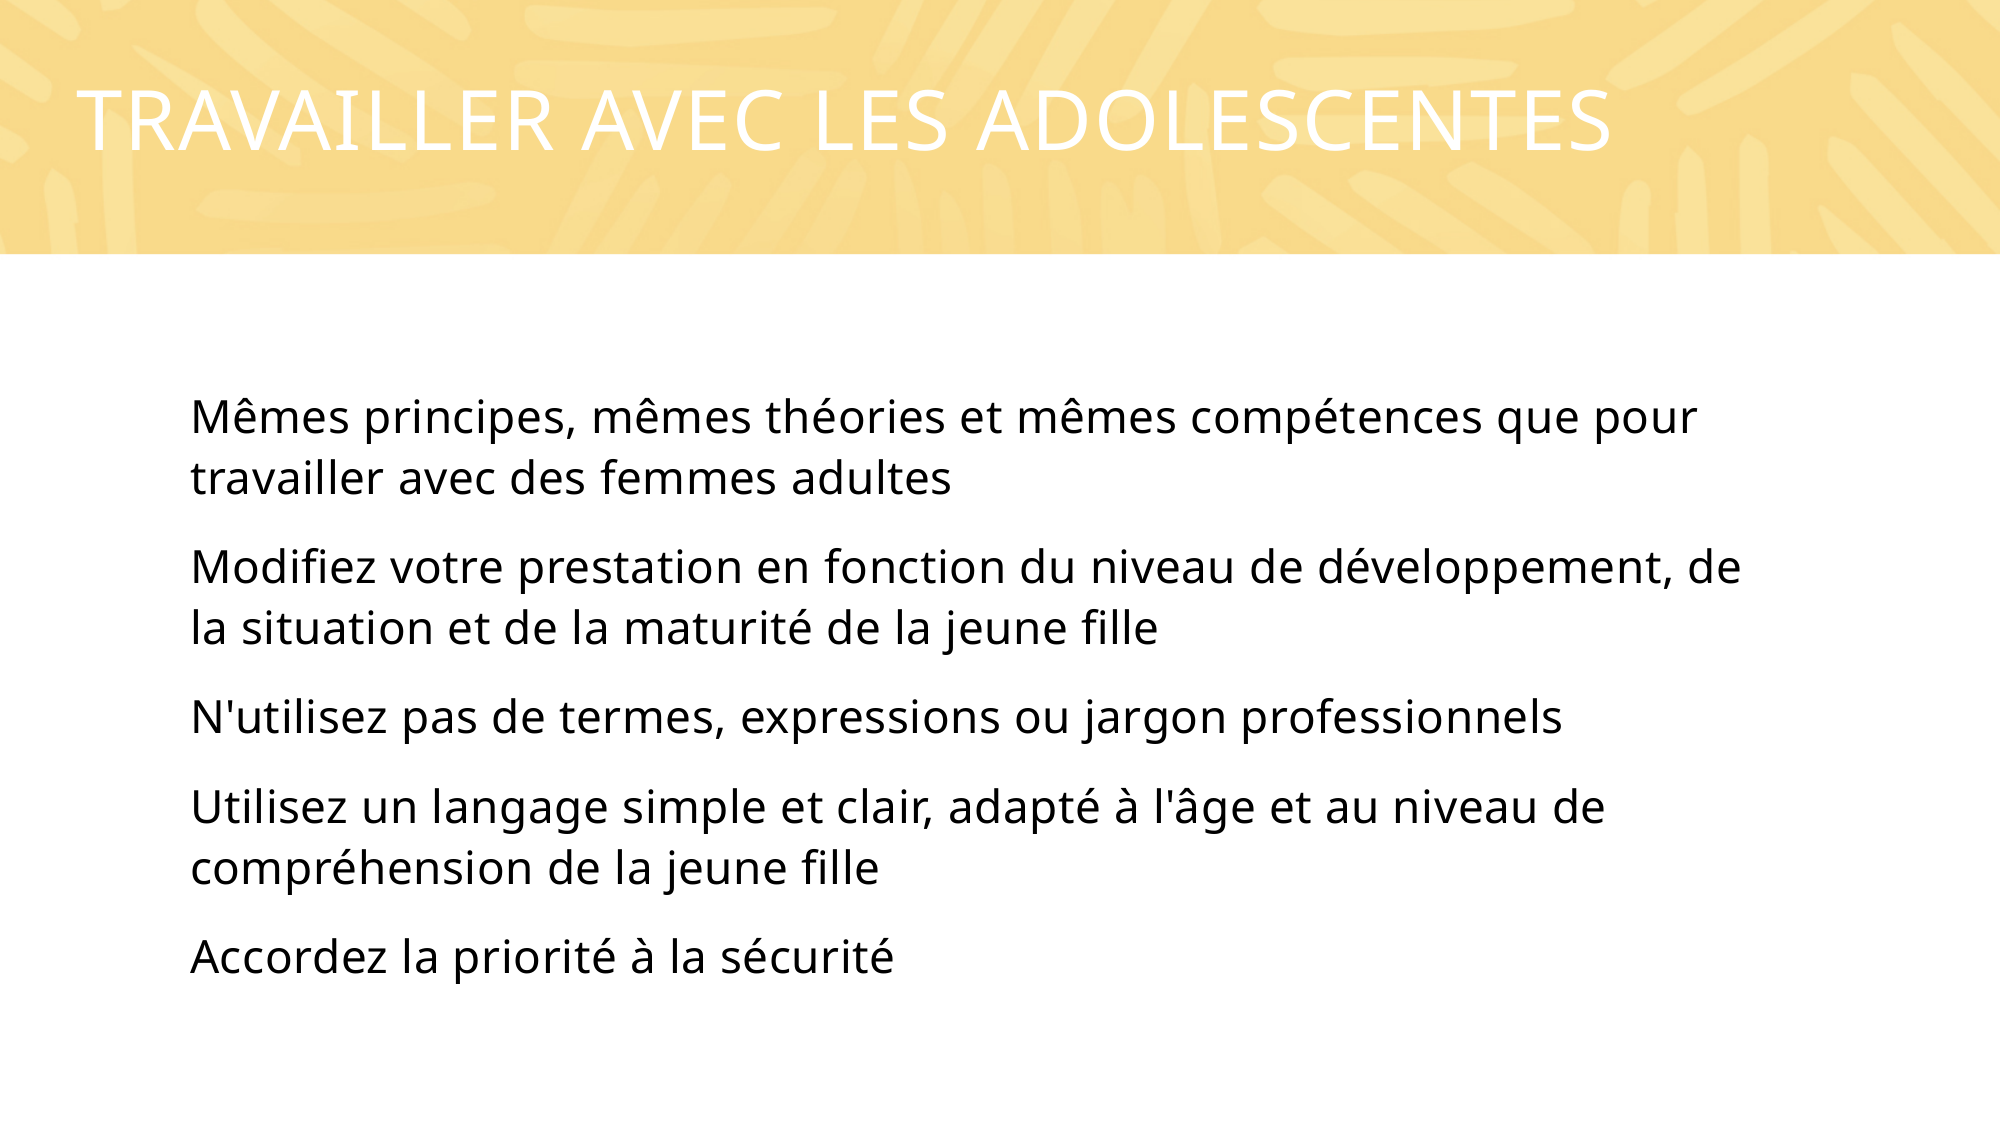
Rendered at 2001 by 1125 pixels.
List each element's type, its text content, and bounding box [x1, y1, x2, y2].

list Mêmes principes, mêmes théories et mêmes compétences que pour travailler avec des femmes adultes Modifiez votre prestation en fonction du niveau de développement, de la situation et de la maturité de la jeune fille N'utilisez pas de termes, expressions ou jargon professionnels Utilisez un langage simple et clair, adapté à l'âge et au niveau de compréhension de la jeune fille Accordez la priorité à la sécurité [167, 374, 1763, 1036]
picture [0, 0, 2000, 1125]
title Travailler avec les adolescentes [61, 33, 1938, 220]
